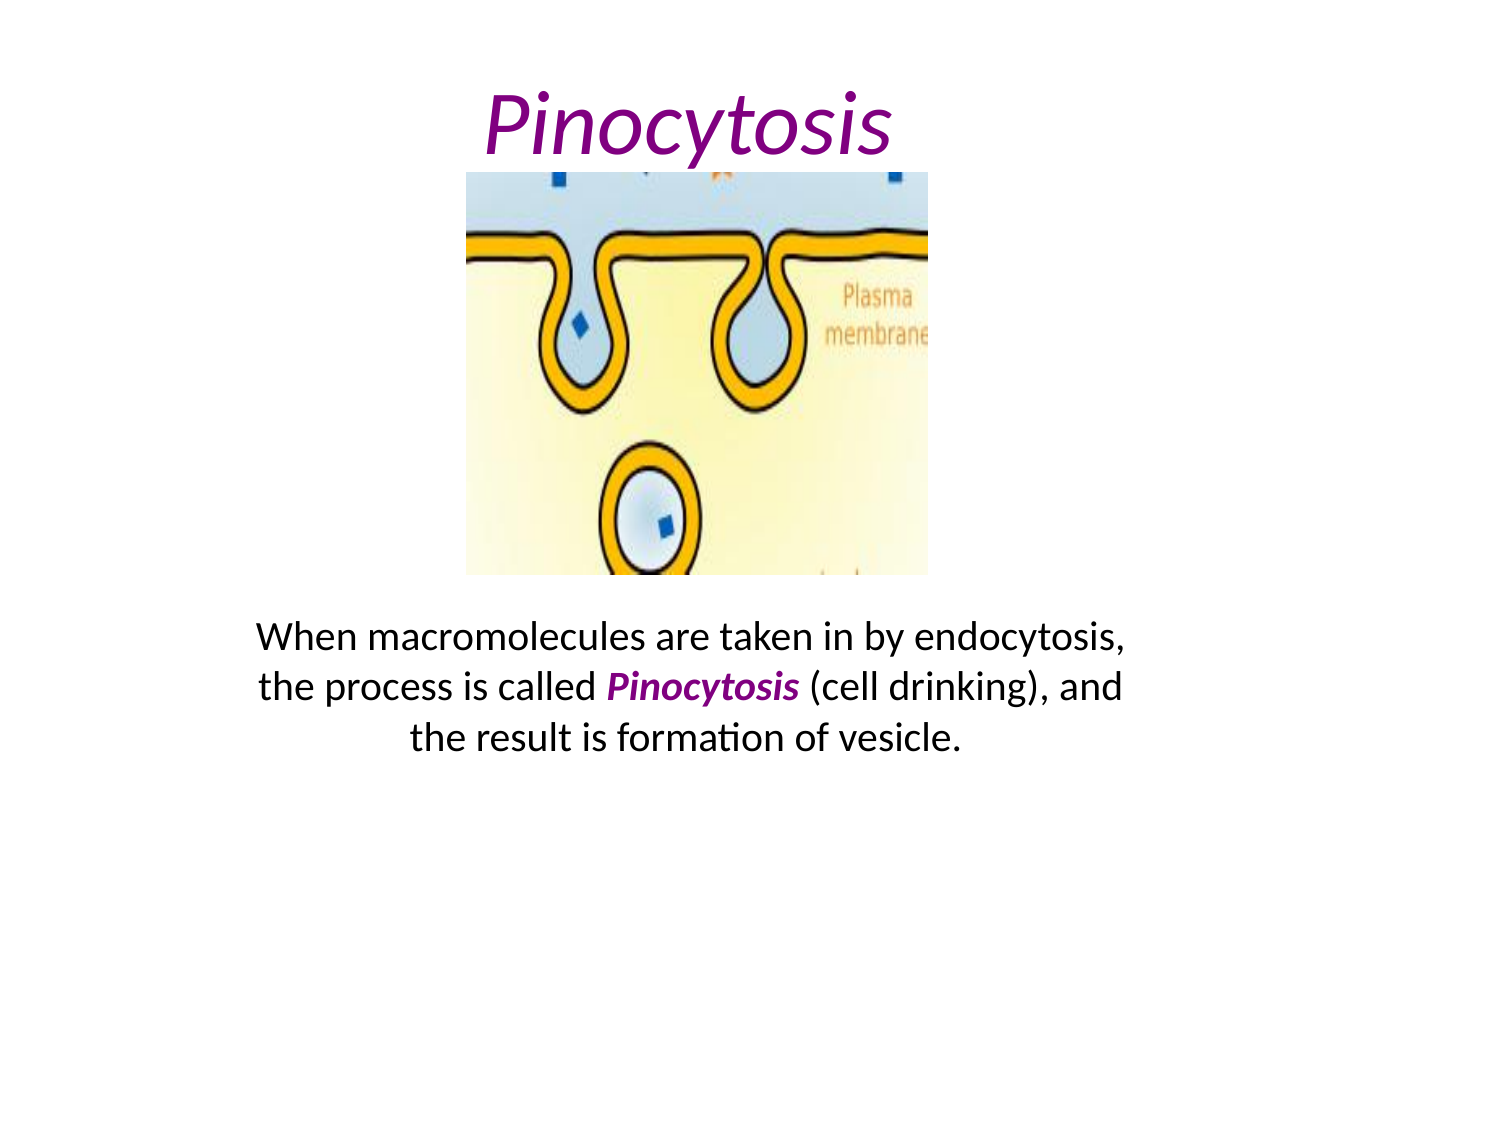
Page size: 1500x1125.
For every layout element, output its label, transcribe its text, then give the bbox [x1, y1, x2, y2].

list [466, 172, 928, 575]
title Pinocytosis [0, 0, 1376, 235]
text_box When macromolecules are taken in by endocytosis, the process is called Pinocytosis (cell drinking), and the result is formation of vesicle. [230, 601, 1152, 767]
